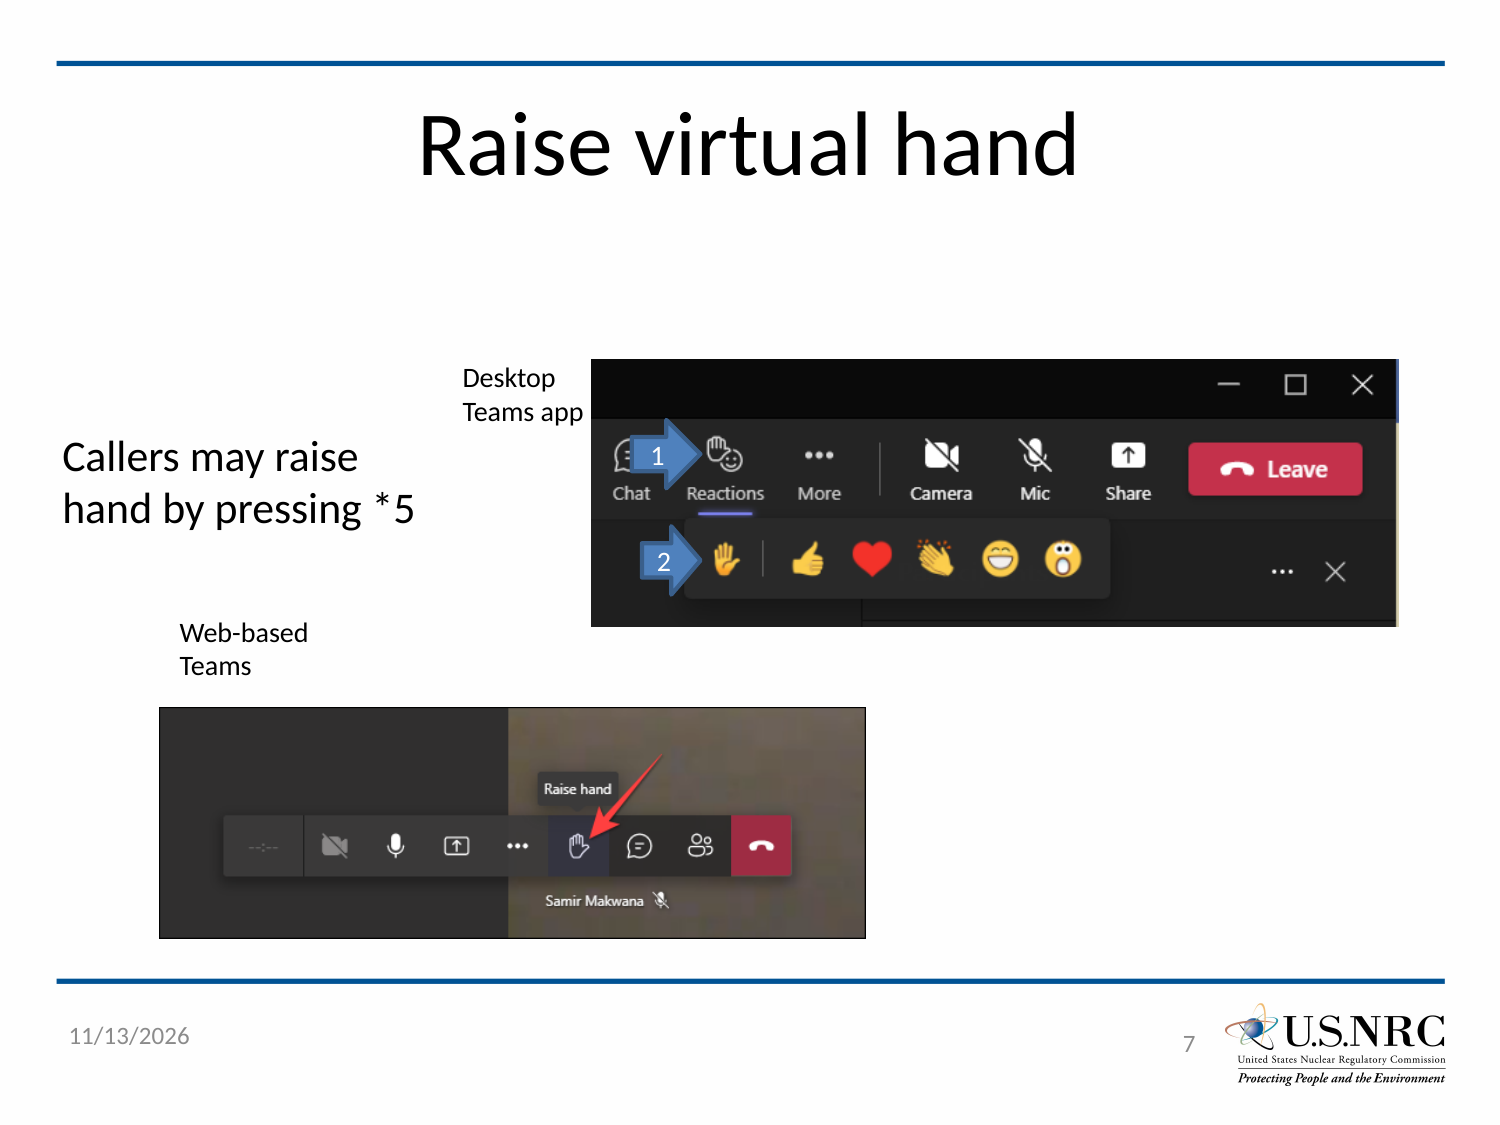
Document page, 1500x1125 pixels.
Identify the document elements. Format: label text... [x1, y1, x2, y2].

text_box Desktop Teams app [447, 352, 635, 435]
text_box Callers may raise hand by pressing *5 [47, 419, 434, 540]
title Raise virtual hand [75, 45, 1425, 233]
text_box Web-based Teams [164, 606, 352, 689]
picture [0, 0, 1500, 1125]
slide_number 7 [1030, 1012, 1211, 1073]
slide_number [53, 1004, 404, 1065]
